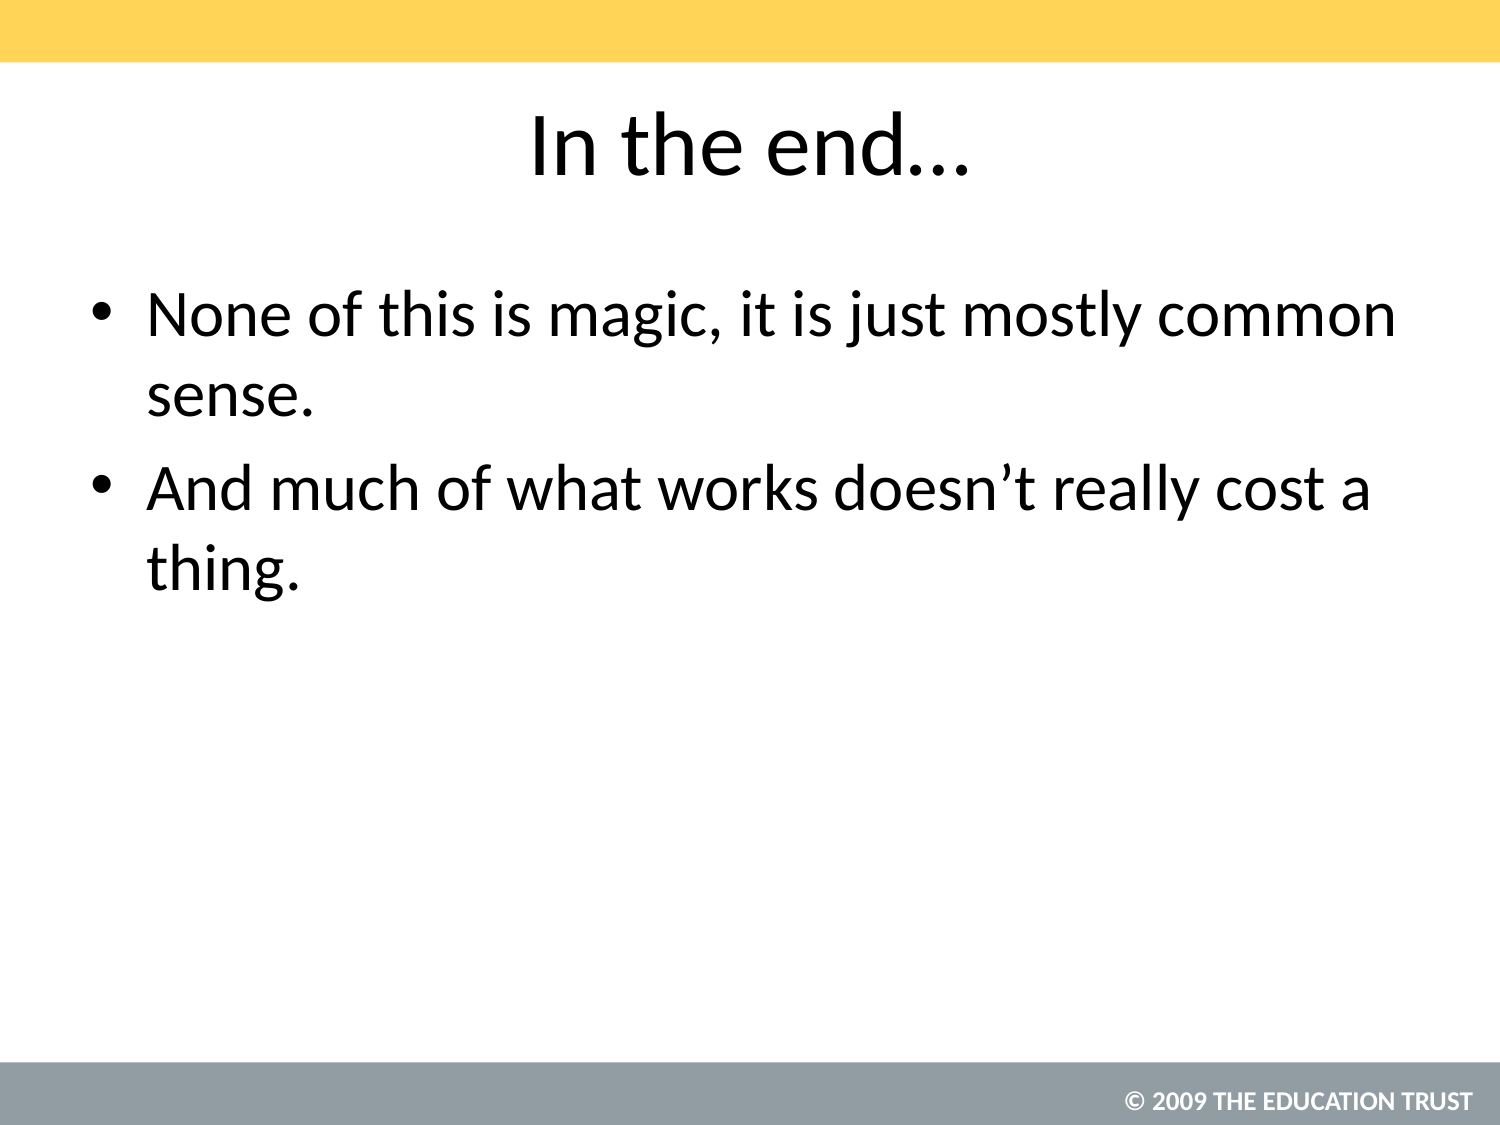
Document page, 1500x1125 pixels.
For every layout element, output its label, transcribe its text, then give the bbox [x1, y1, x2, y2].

title In the end… [74, 44, 1426, 233]
list None of this is magic, it is just mostly common sense. And much of what works doesn’t really cost a thing. [74, 262, 1426, 1006]
